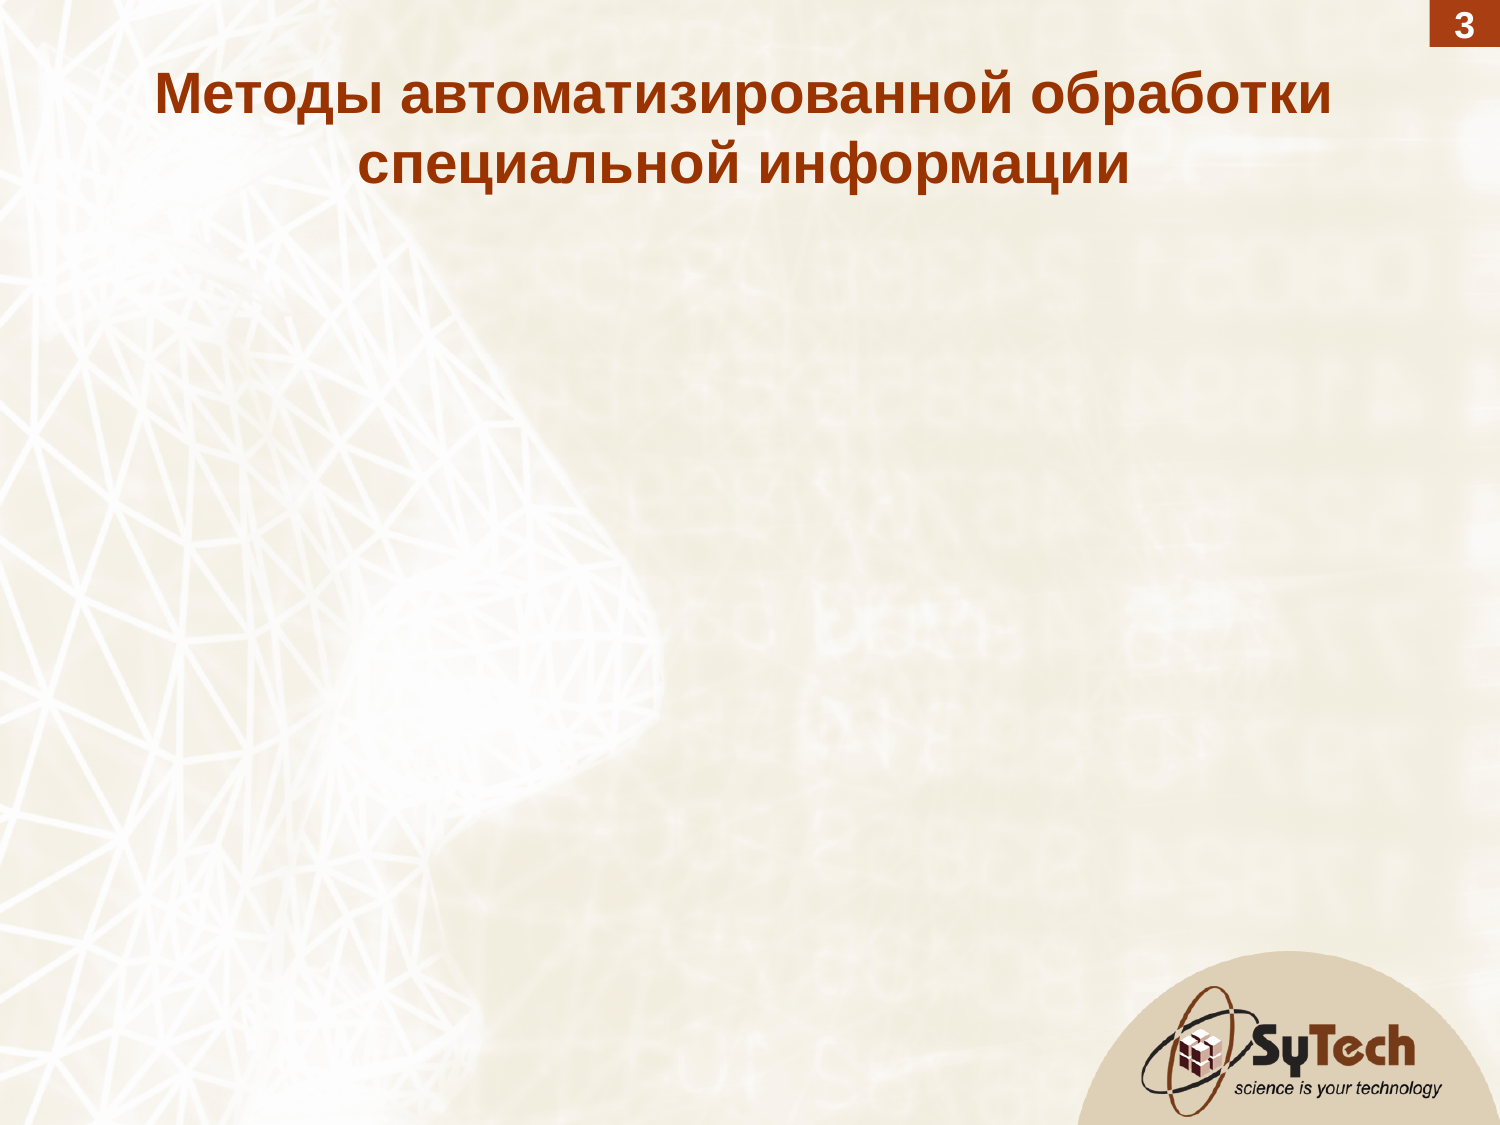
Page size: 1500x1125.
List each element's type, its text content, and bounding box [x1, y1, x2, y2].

picture [0, 0, 1500, 1125]
text_box Методы автоматизированной обработки специальной информации [29, 30, 1460, 220]
text_box 3 [1429, 0, 1500, 47]
